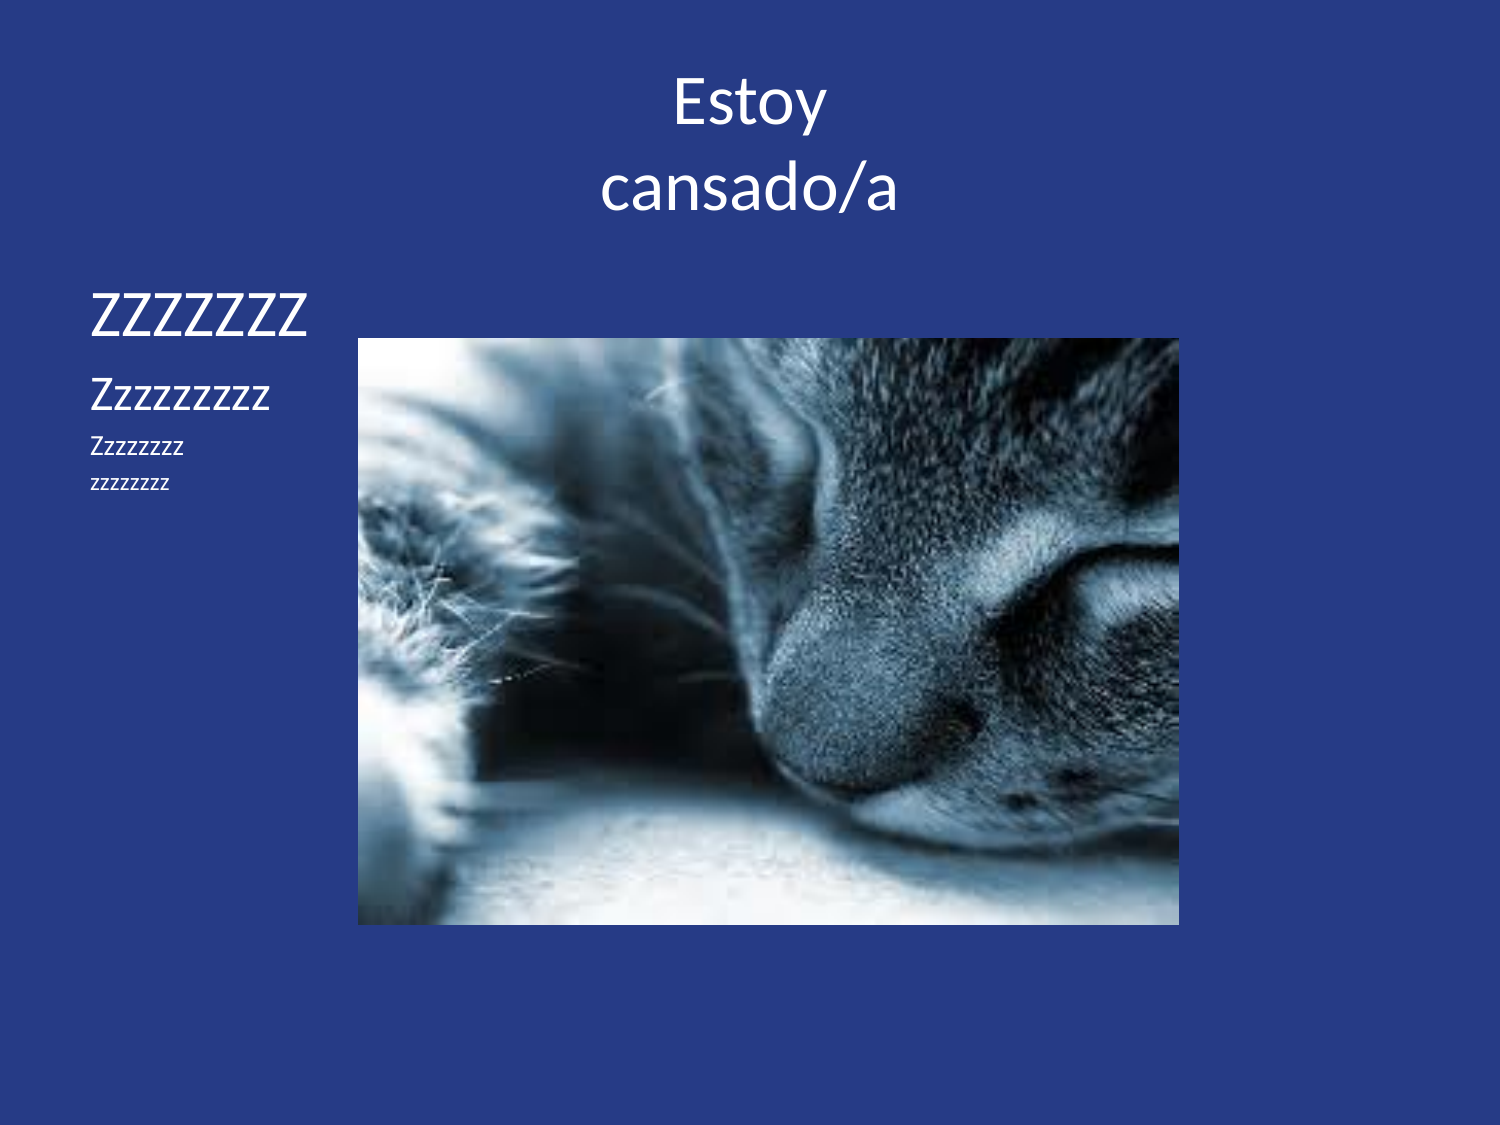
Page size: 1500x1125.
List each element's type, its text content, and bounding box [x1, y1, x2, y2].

title Estoy cansado/a [75, 45, 1425, 233]
list ZZZZZZZ Zzzzzzzzz Zzzzzzzz zzzzzzzz [75, 262, 1425, 1005]
picture [357, 338, 1180, 925]
